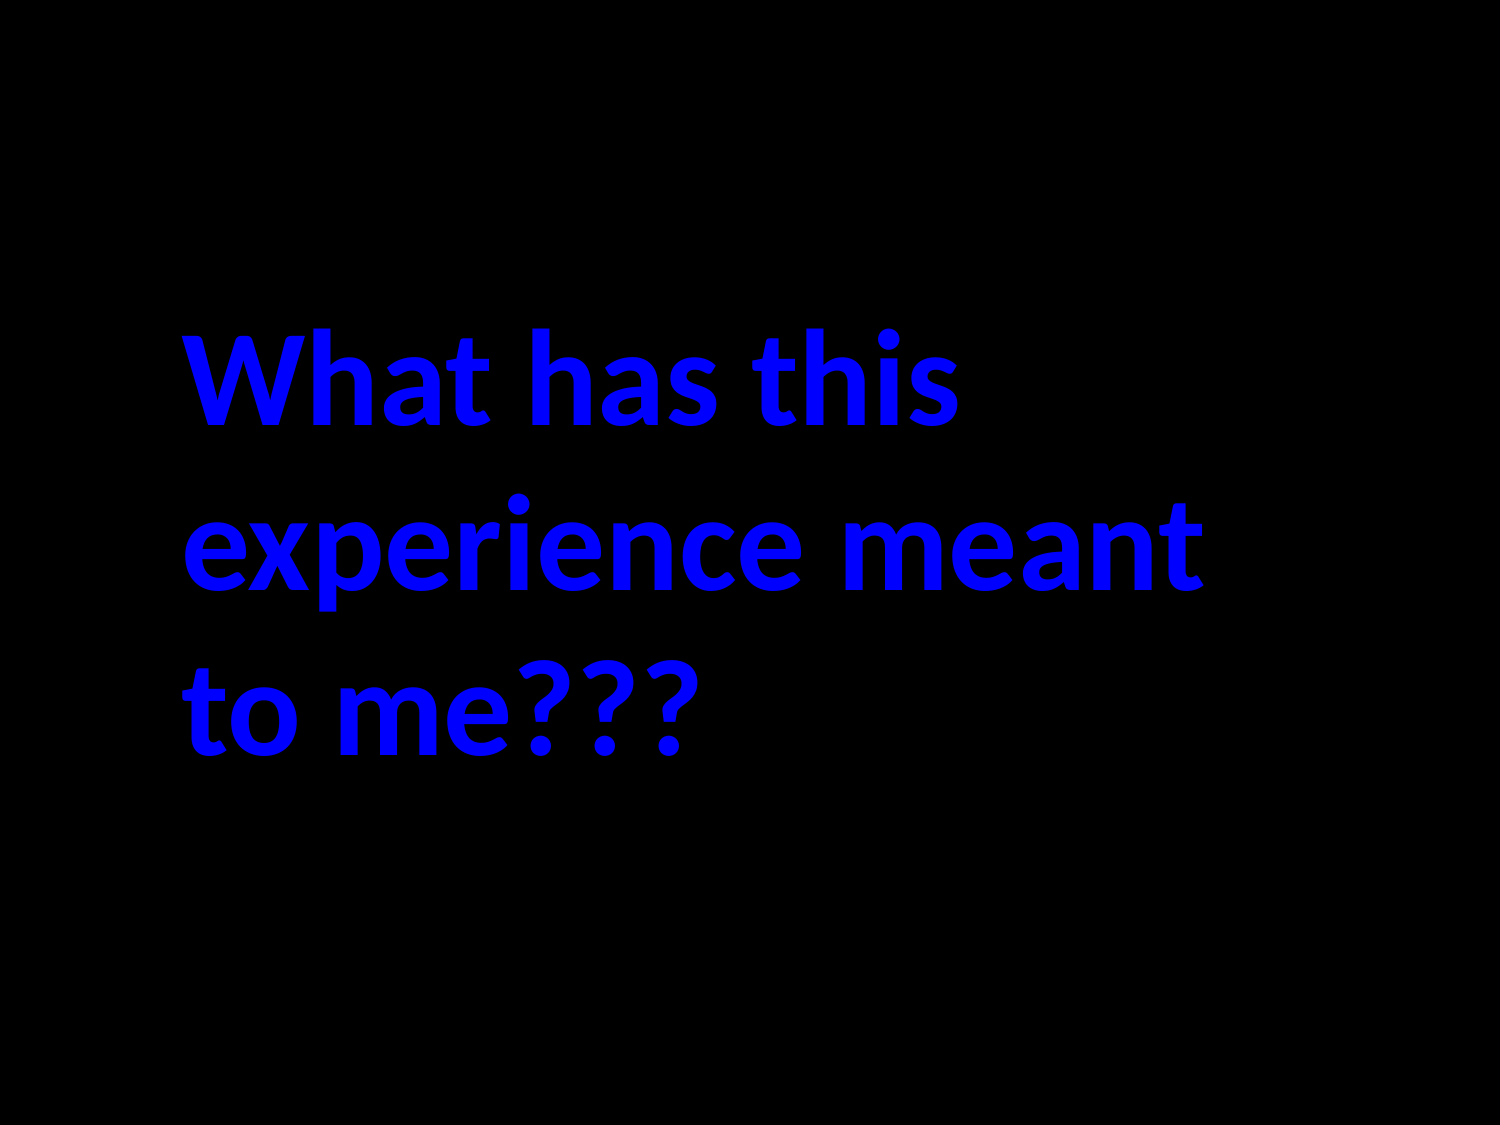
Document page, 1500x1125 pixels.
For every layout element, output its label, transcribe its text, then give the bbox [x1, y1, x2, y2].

text_box What has this experience meant to me??? [166, 280, 1349, 791]
